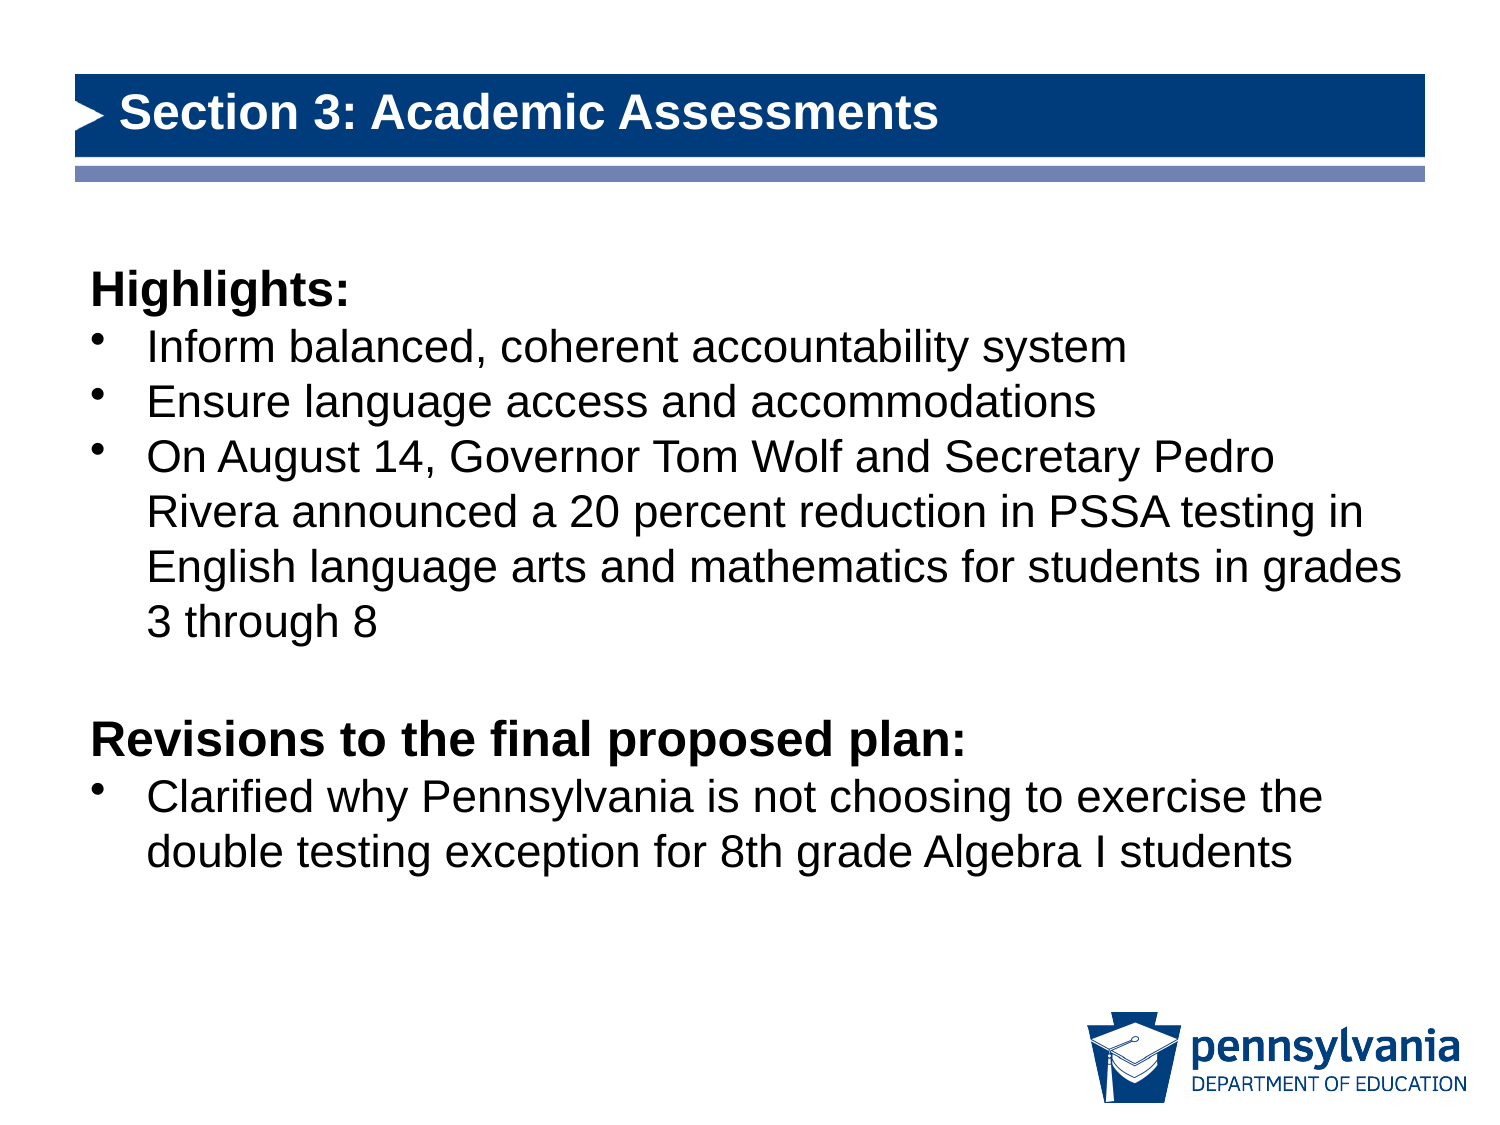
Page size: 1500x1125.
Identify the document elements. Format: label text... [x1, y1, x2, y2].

picture [1087, 1012, 1466, 1103]
picture [74, 74, 1426, 182]
list Highlights: Inform balanced, coherent accountability system Ensure language access and accommodations On August 14, Governor Tom Wolf and Secretary Pedro Rivera announced a 20 percent reduction in PSSA testing in English language arts and mathematics for students in grades 3 through 8 Revisions to the final proposed plan: Clarified why Pennsylvania is not choosing to exercise the double testing exception for 8th grade Algebra I students [75, 249, 1425, 937]
